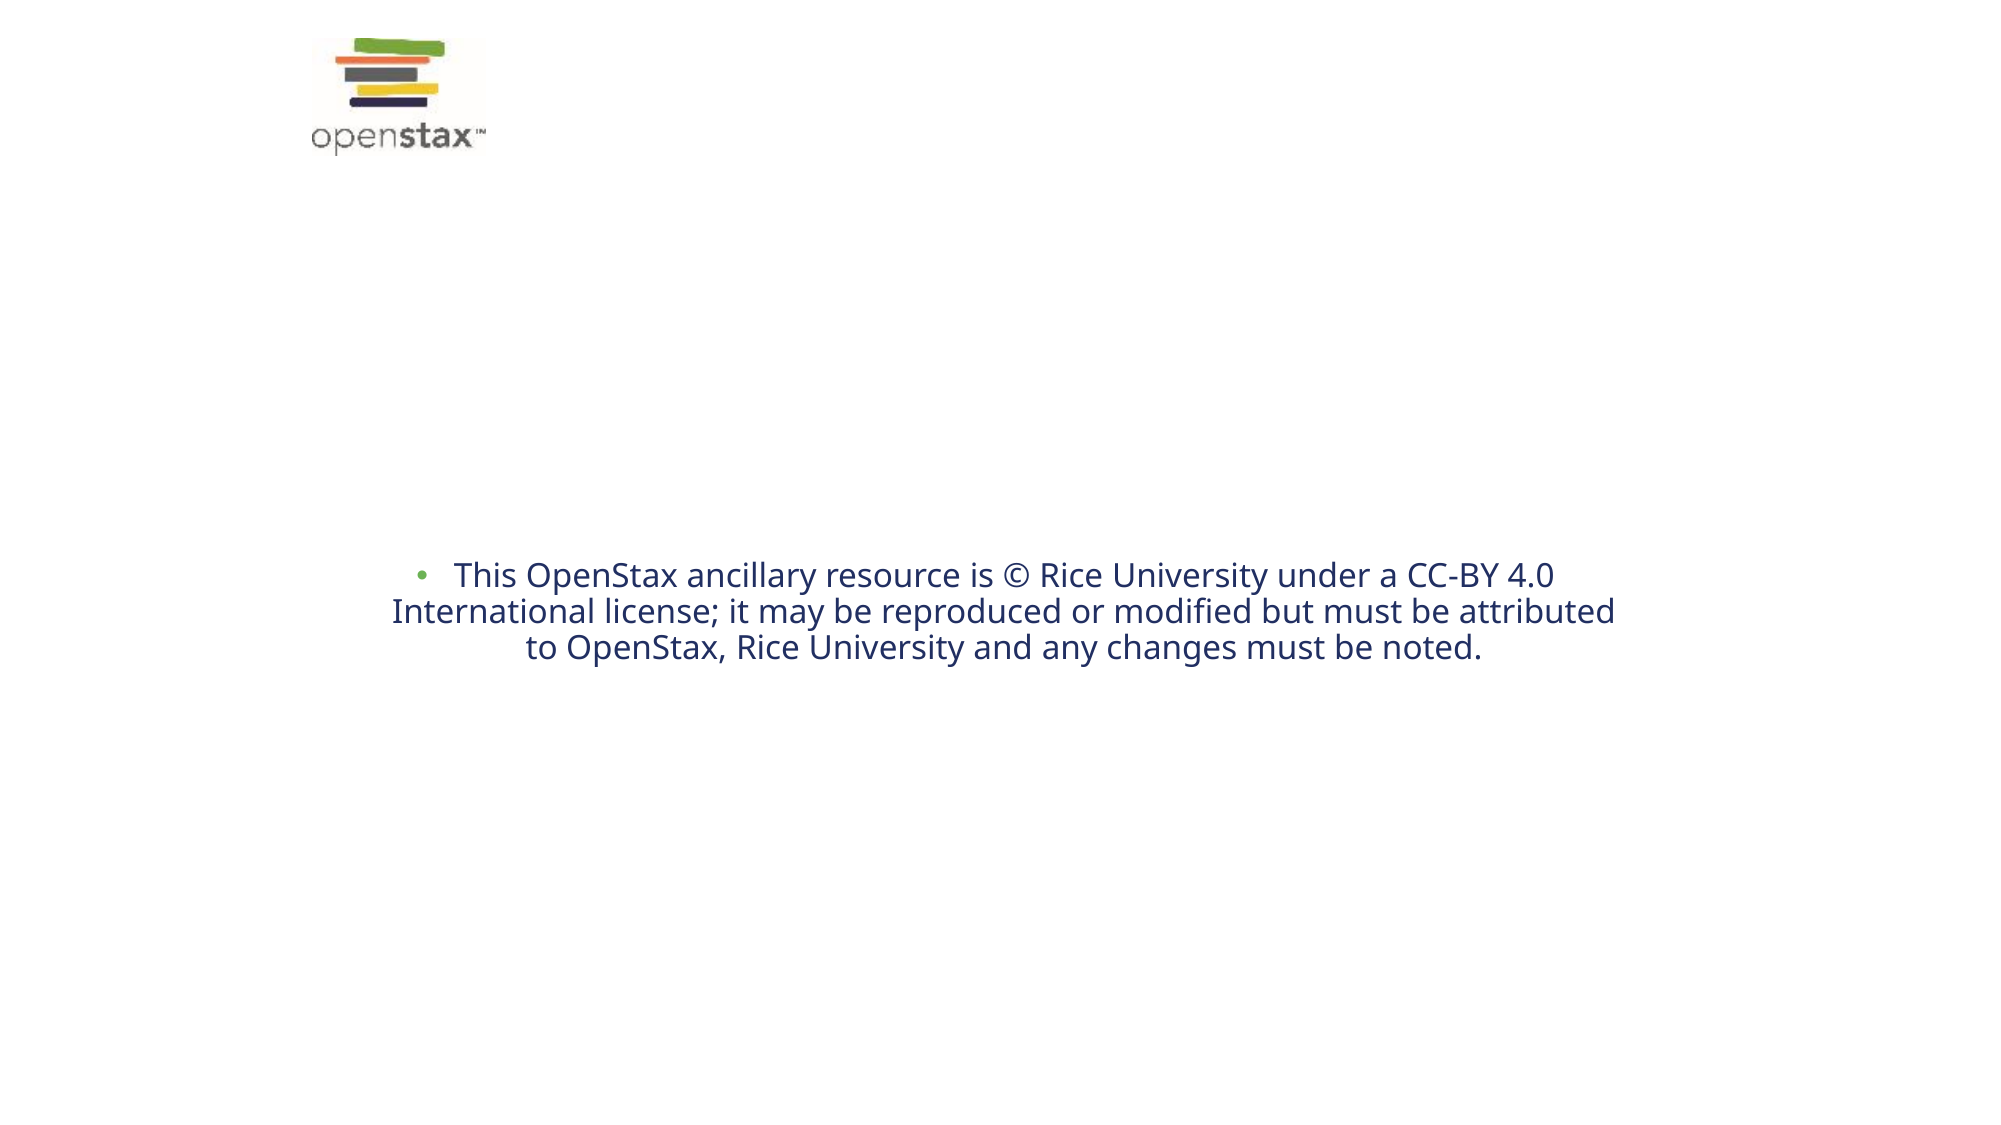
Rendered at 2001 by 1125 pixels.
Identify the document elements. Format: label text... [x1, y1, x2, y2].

list This OpenStax ancillary resource is © Rice University under a CC-BY 4.0 International license; it may be reproduced or modified but must be attributed to OpenStax, Rice University and any changes must be noted. [324, 181, 1648, 1045]
picture [312, 38, 486, 157]
